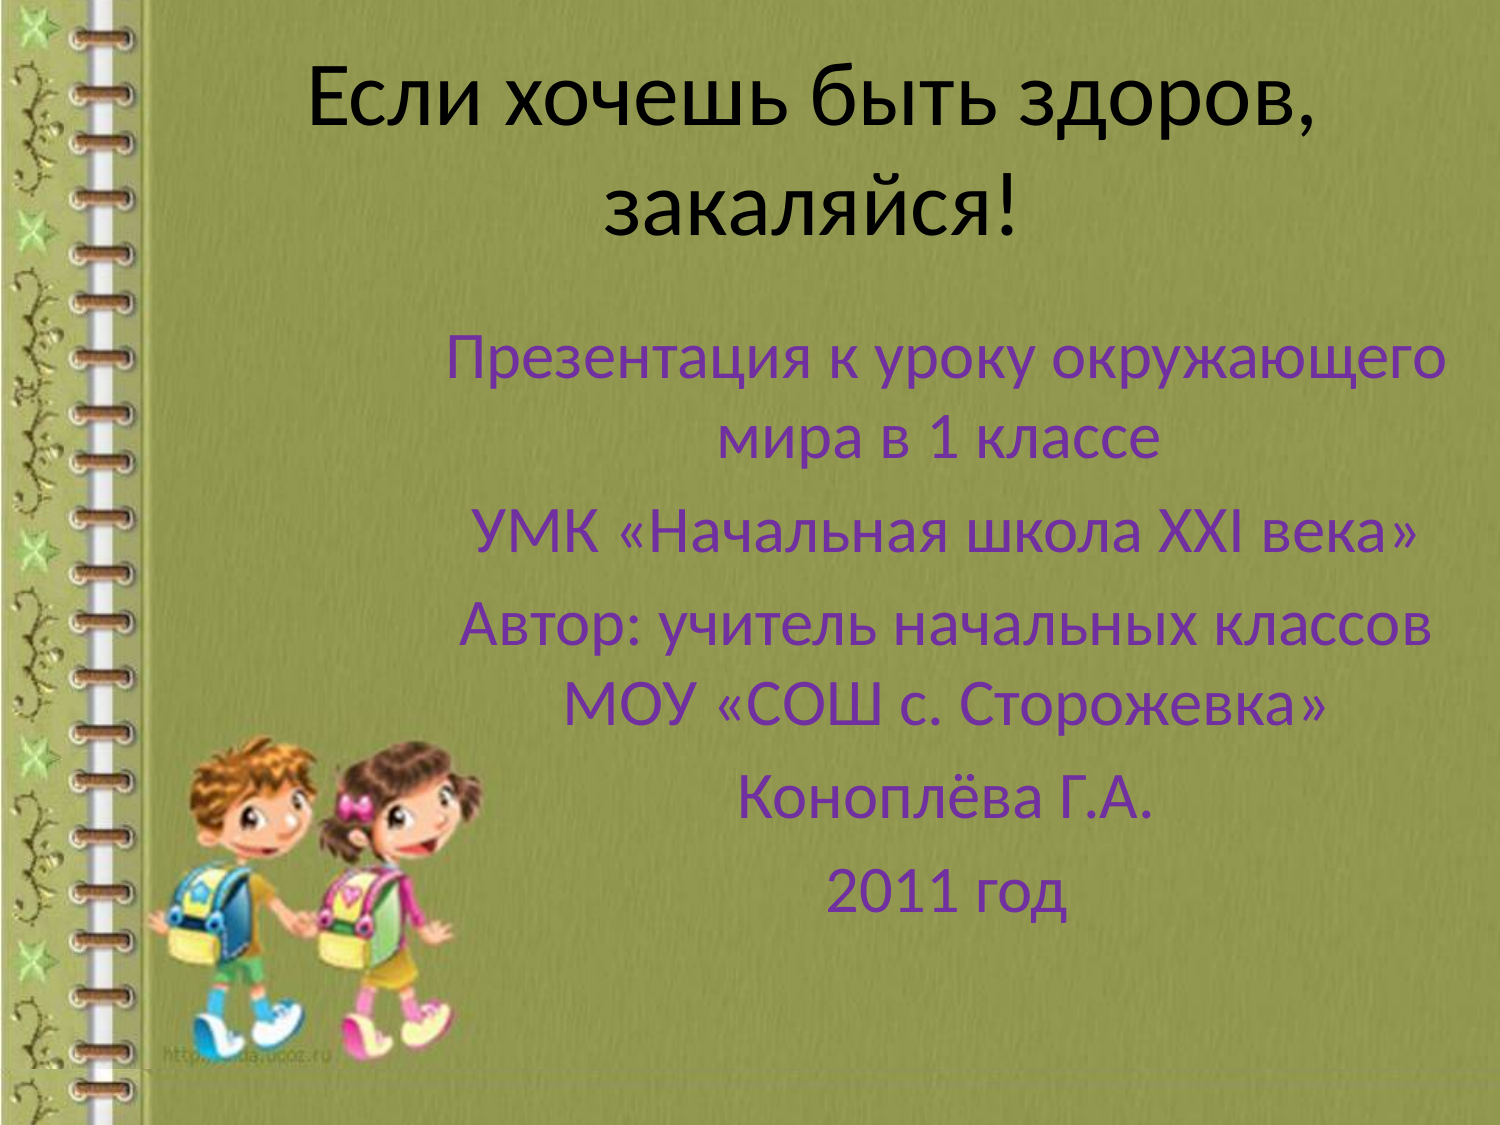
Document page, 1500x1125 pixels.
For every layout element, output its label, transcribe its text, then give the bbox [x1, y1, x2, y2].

picture [0, 0, 1500, 1125]
subtitle Презентация к уроку окружающего мира в 1 классе УМК «Начальная школа ХХI века» Автор: учитель начальных классов МОУ «СОШ с. Сторожевка» Коноплёва Г.А. 2011 год [421, 304, 1472, 950]
title Если хочешь быть здоров, закаляйся! [175, 23, 1451, 265]
